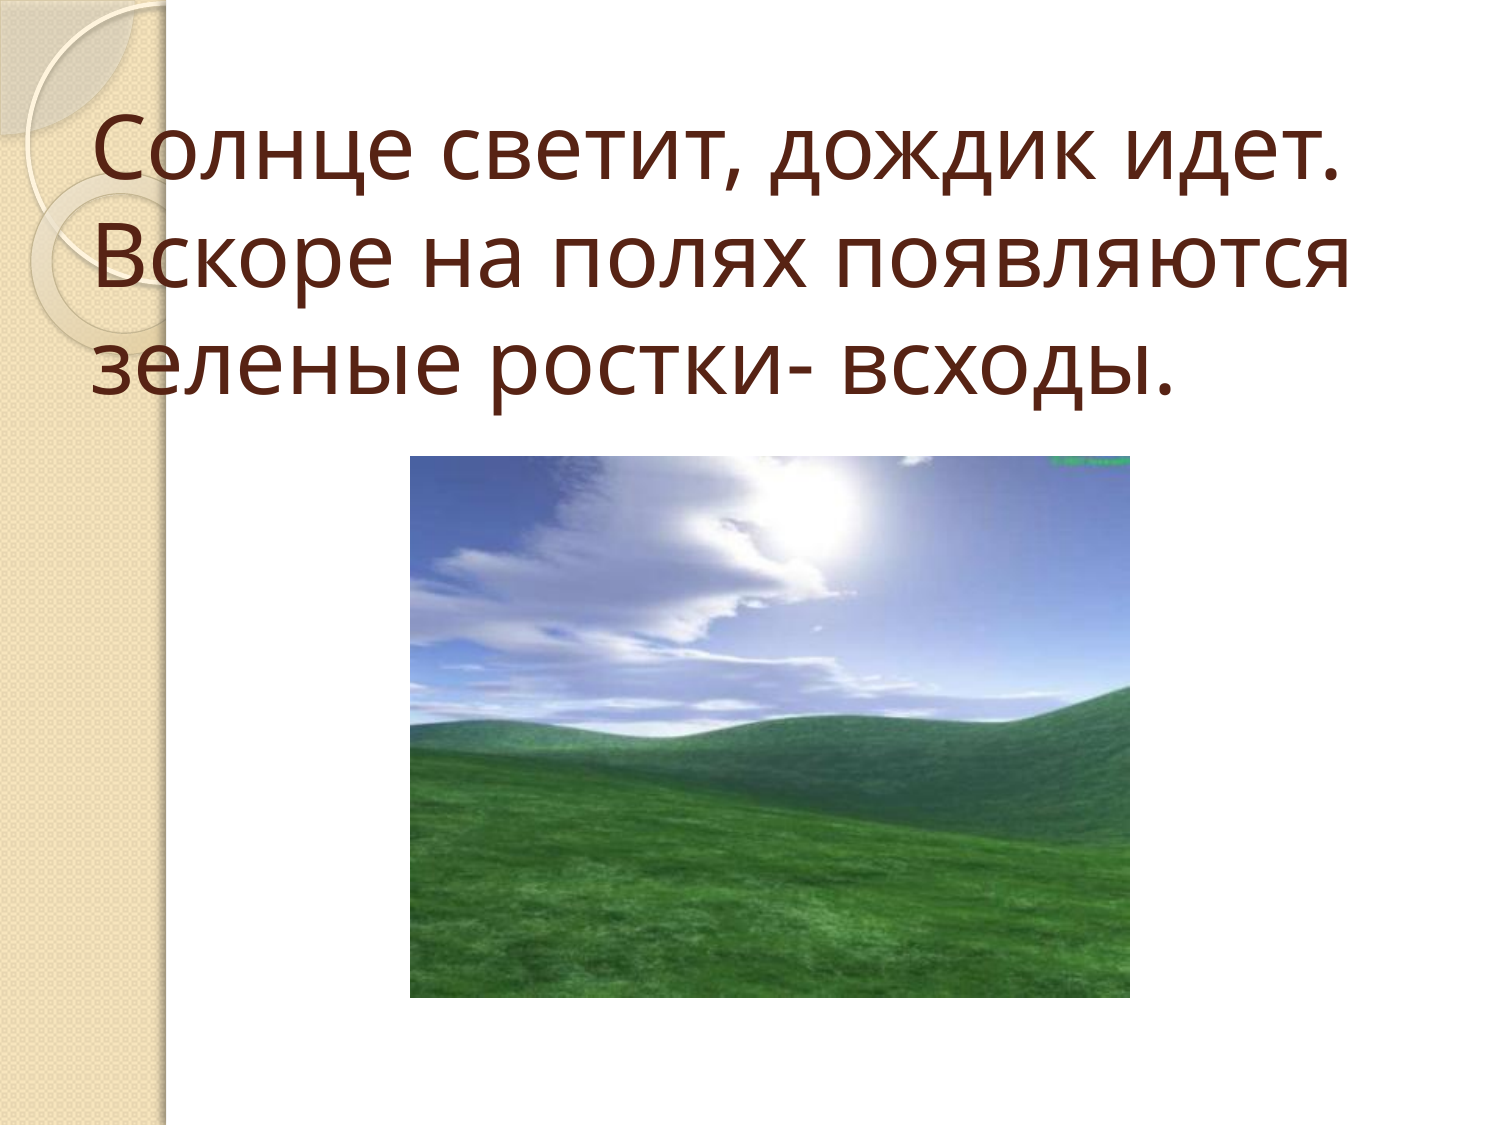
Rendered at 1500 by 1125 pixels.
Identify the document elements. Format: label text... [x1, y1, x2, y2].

picture [409, 456, 1131, 998]
title Солнце светит, дождик идет. Вскоре на полях появляются зеленые ростки- всходы. [75, 45, 1425, 457]
